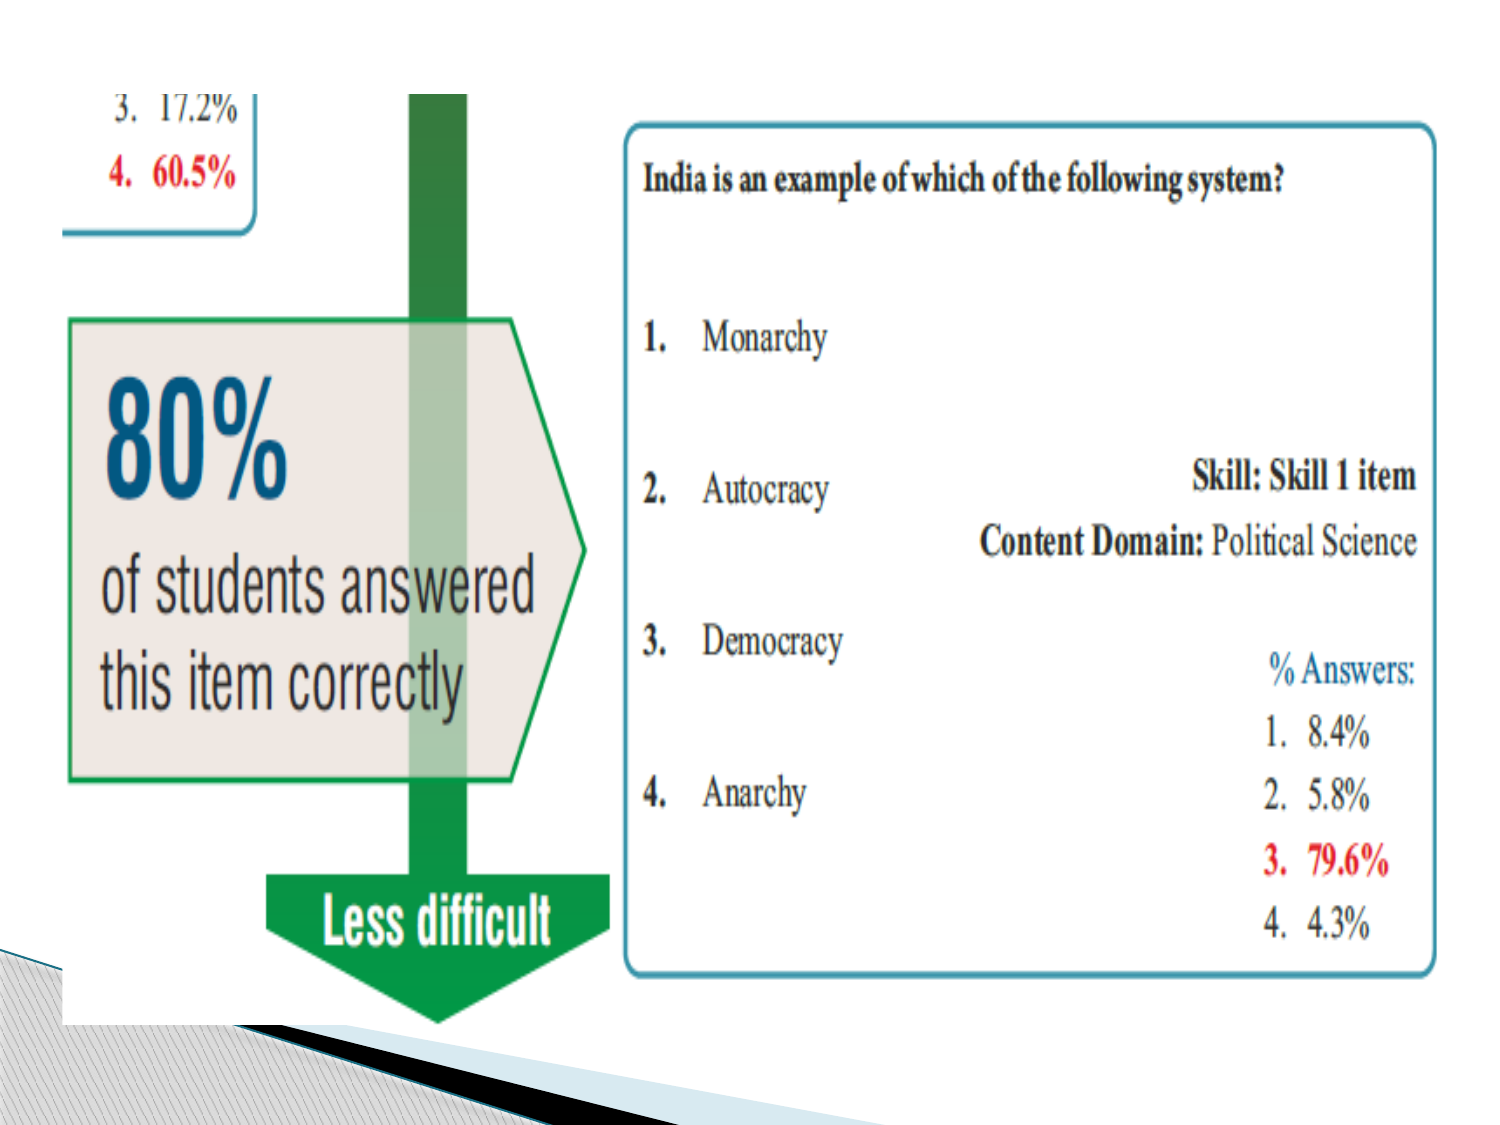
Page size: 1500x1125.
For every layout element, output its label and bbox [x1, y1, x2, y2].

picture [62, 93, 1492, 1026]
